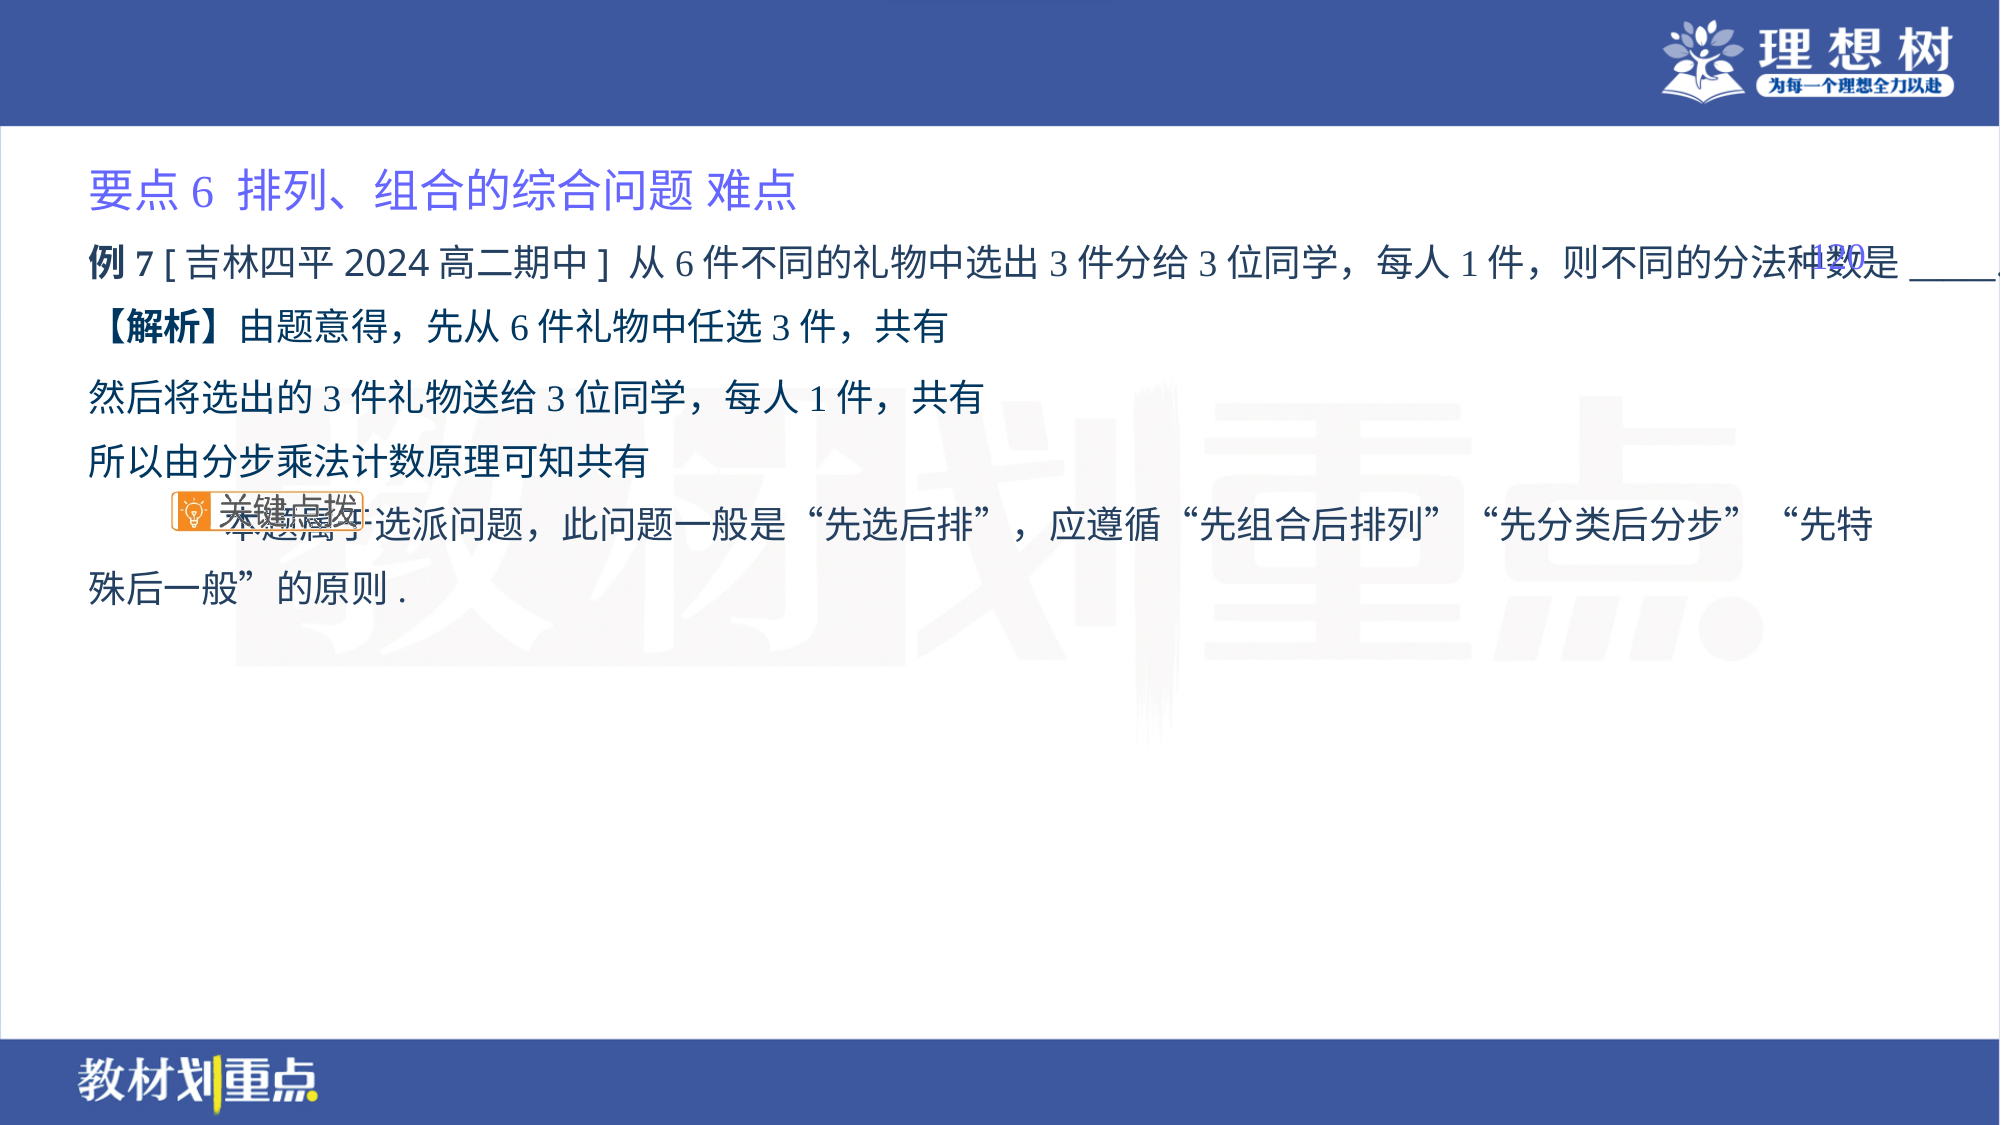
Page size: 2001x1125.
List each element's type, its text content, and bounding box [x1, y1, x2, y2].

text_box 本题属于选派问题，此问题一般是“先选后排”，应遵循“先组合后排列”“先分类后分步”“先特 殊后一般”的原则. [88, 476, 1911, 604]
text_box 例7 [吉林四平2024高二期中] 从6件不同的礼物中选出3件分给3位同学，每人1件，则不同的分法种数是_____. [88, 217, 1911, 277]
text_box 要点6 排列、组合的综合问题 难点 [88, 135, 1911, 217]
text_box 120 [1795, 210, 1880, 270]
picture [0, 0, 2000, 1125]
